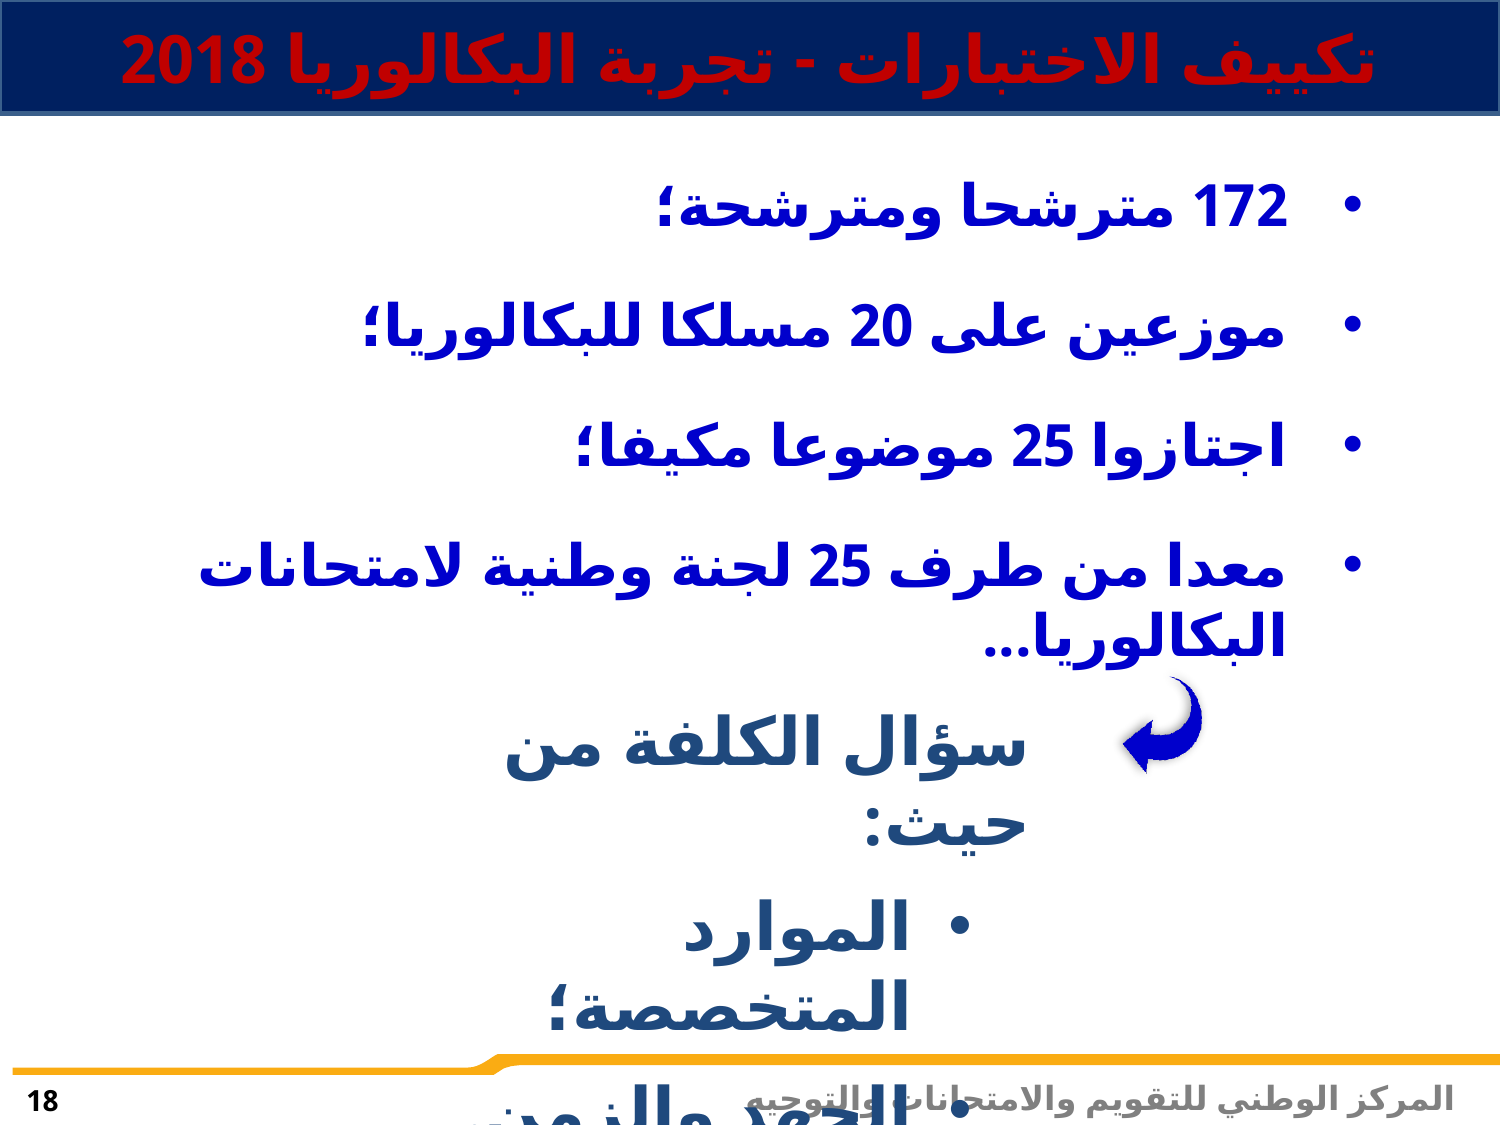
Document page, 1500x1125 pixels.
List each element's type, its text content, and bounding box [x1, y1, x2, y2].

list تكييف الاختبارات - تجربة البكالوريا 2018 [0, 0, 1500, 114]
text_box 172 مترشحا ومترشحة؛ موزعين على 20 مسلكا للبكالوريا؛ اجتازوا 25 موضوعا مكيفا؛ معدا من طرف 25 لجنة وطنية لامتحانات البكالوريا... [17, 160, 1378, 676]
text_box سؤال الكلفة من حيث: الموارد المتخصصة؛ الجهد والزمن. [336, 691, 1046, 1125]
picture [1103, 666, 1222, 785]
